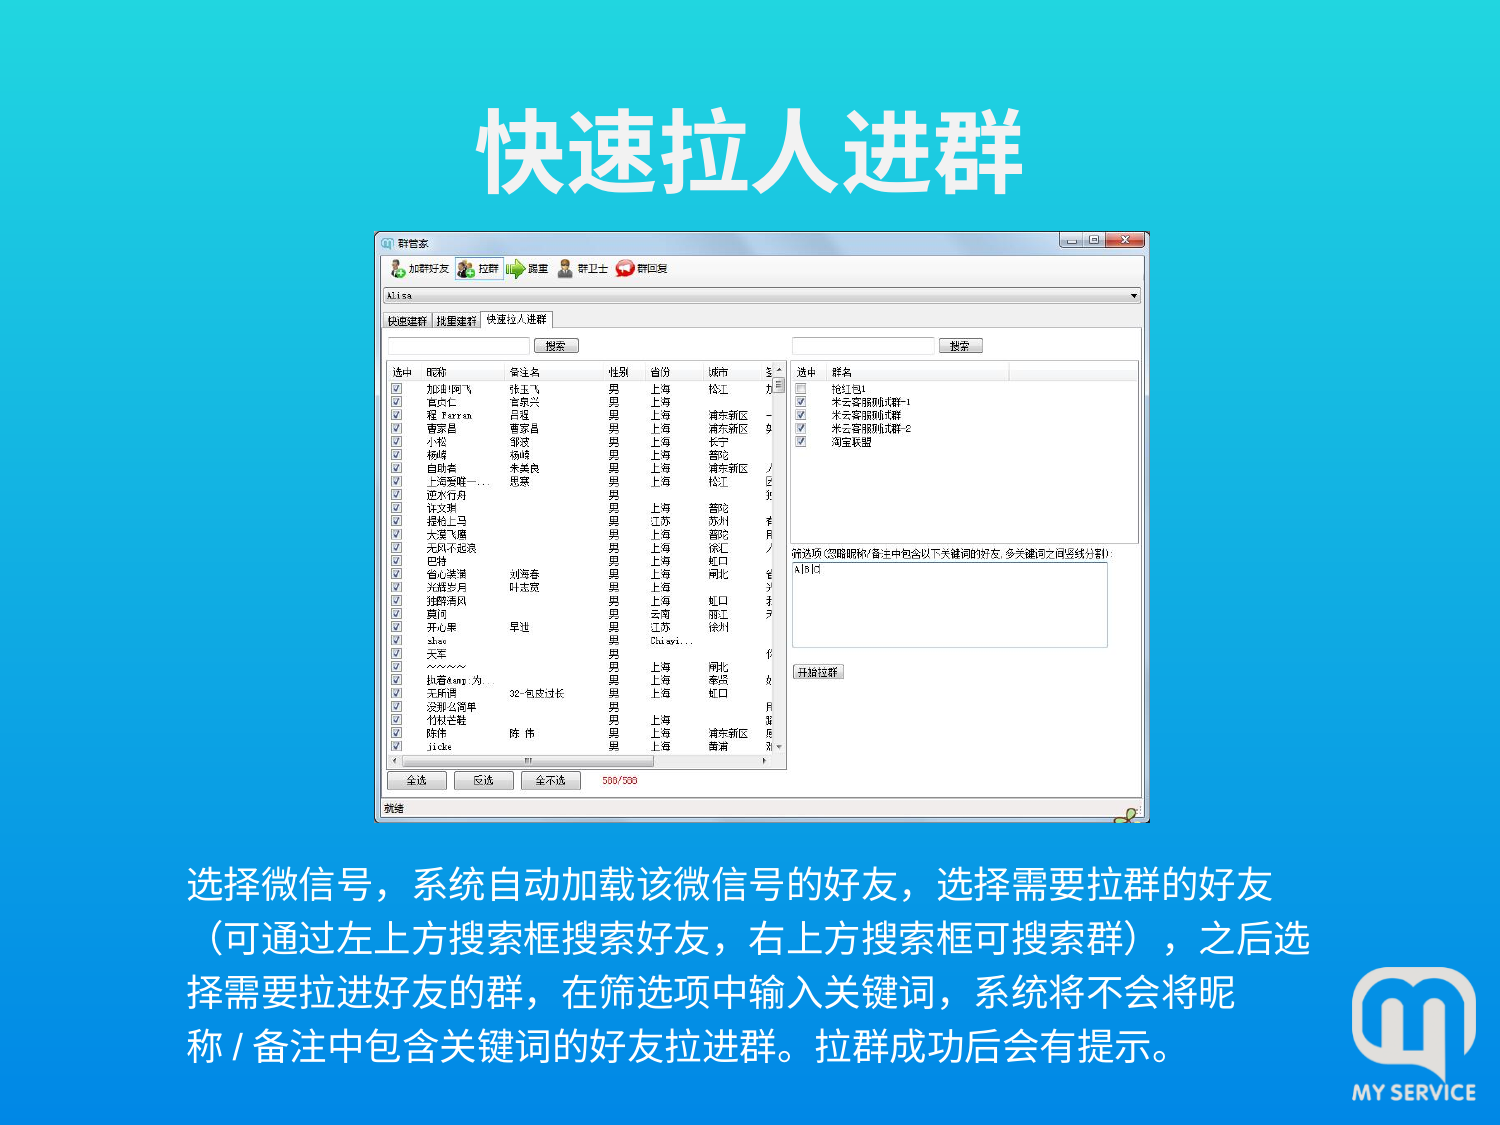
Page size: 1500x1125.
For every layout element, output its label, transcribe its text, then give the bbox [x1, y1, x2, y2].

title 快速拉人进群 [75, 45, 1425, 233]
picture [1352, 967, 1476, 1107]
text_box 选择微信号，系统自动加载该微信号的好友，选择需要拉群的好友（可通过左上方搜索框搜索好友，右上方搜索框可搜索群），之后选择需要拉进好友的群，在筛选项中输入关键词，系统将不会将昵称/备注中包含关键词的好友拉进群。拉群成功后会有提示。 [171, 844, 1353, 1076]
picture [0, 231, 1500, 822]
